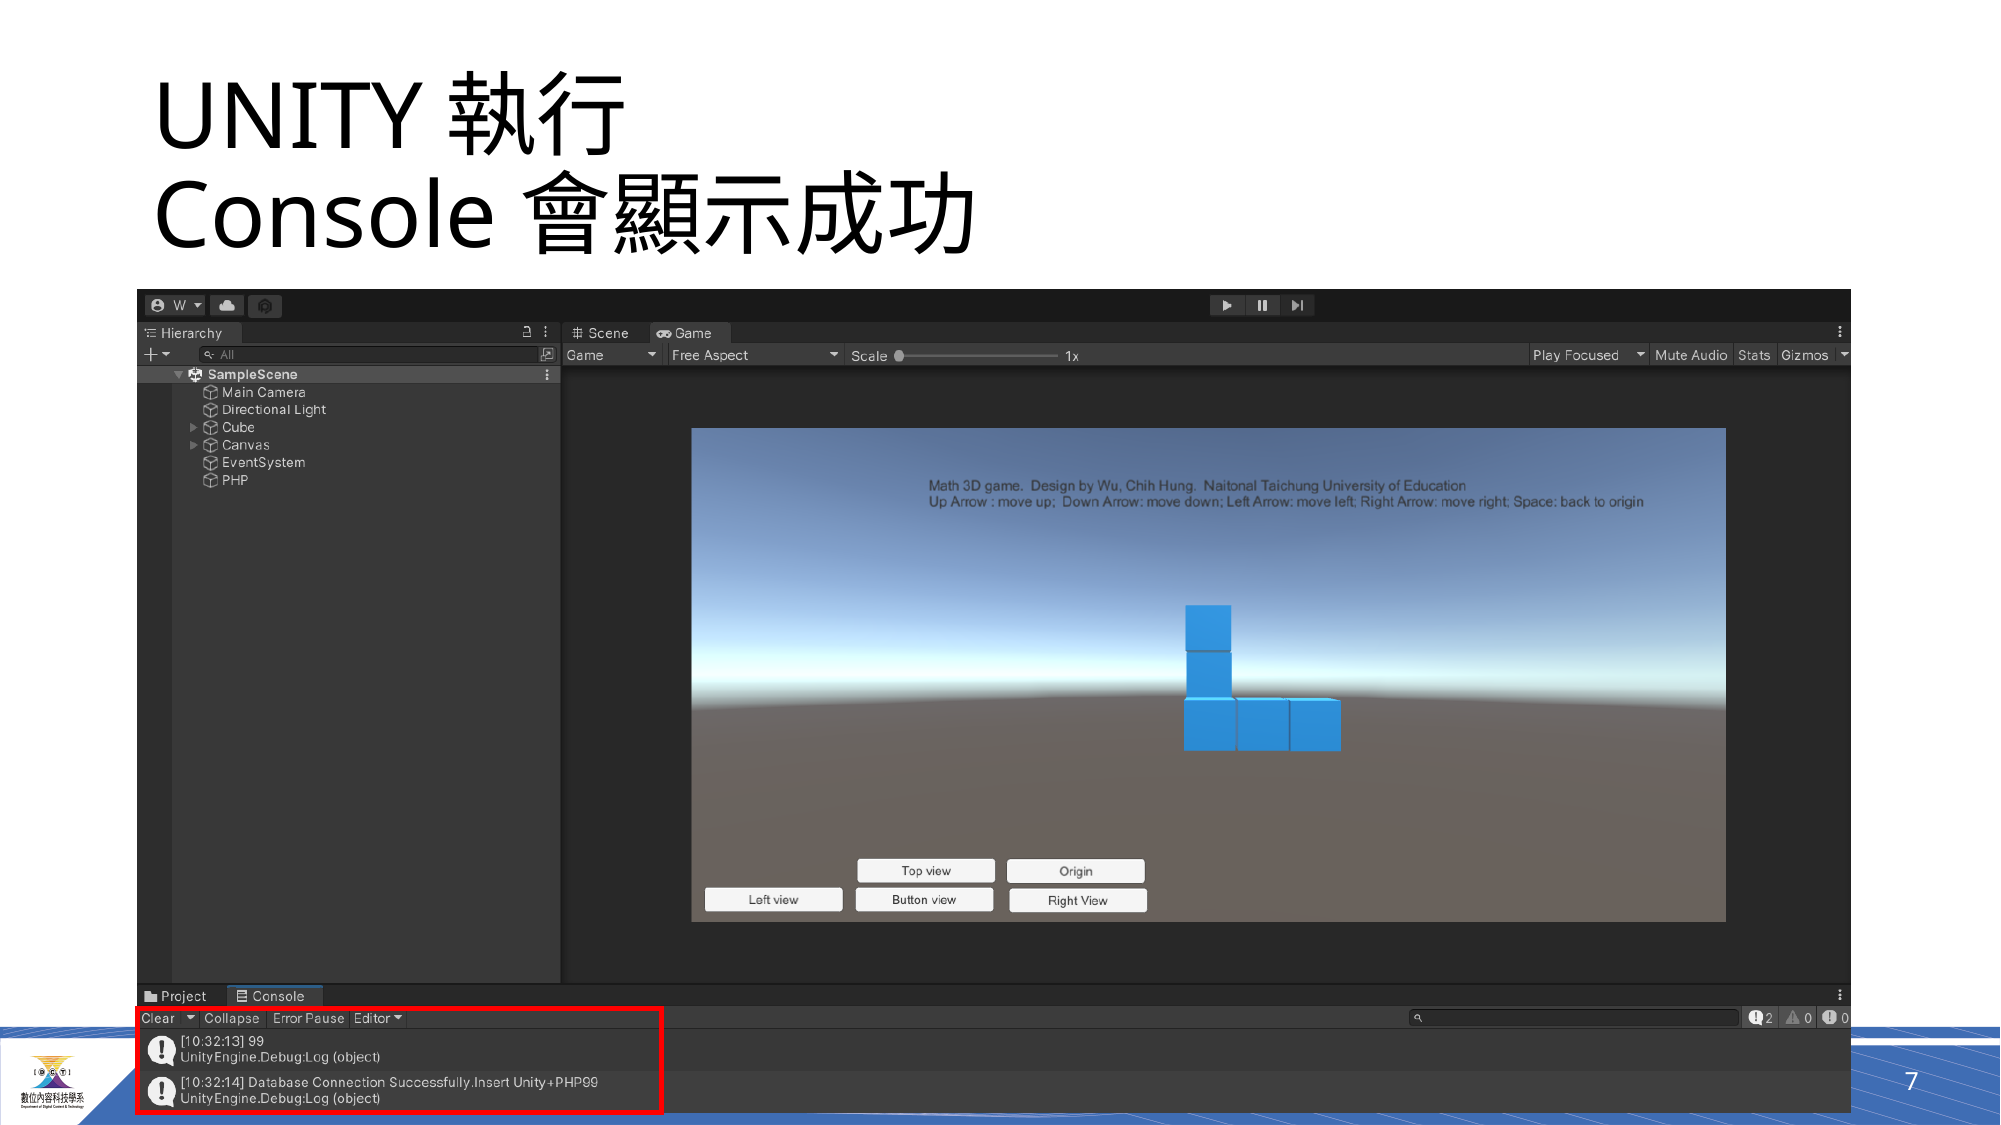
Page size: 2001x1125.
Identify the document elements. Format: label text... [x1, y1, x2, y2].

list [137, 289, 1851, 1113]
slide_number 7 [1851, 1052, 1934, 1113]
picture [0, 0, 2000, 1125]
title UNITY執行 Console會顯示成功 [137, 59, 1863, 278]
